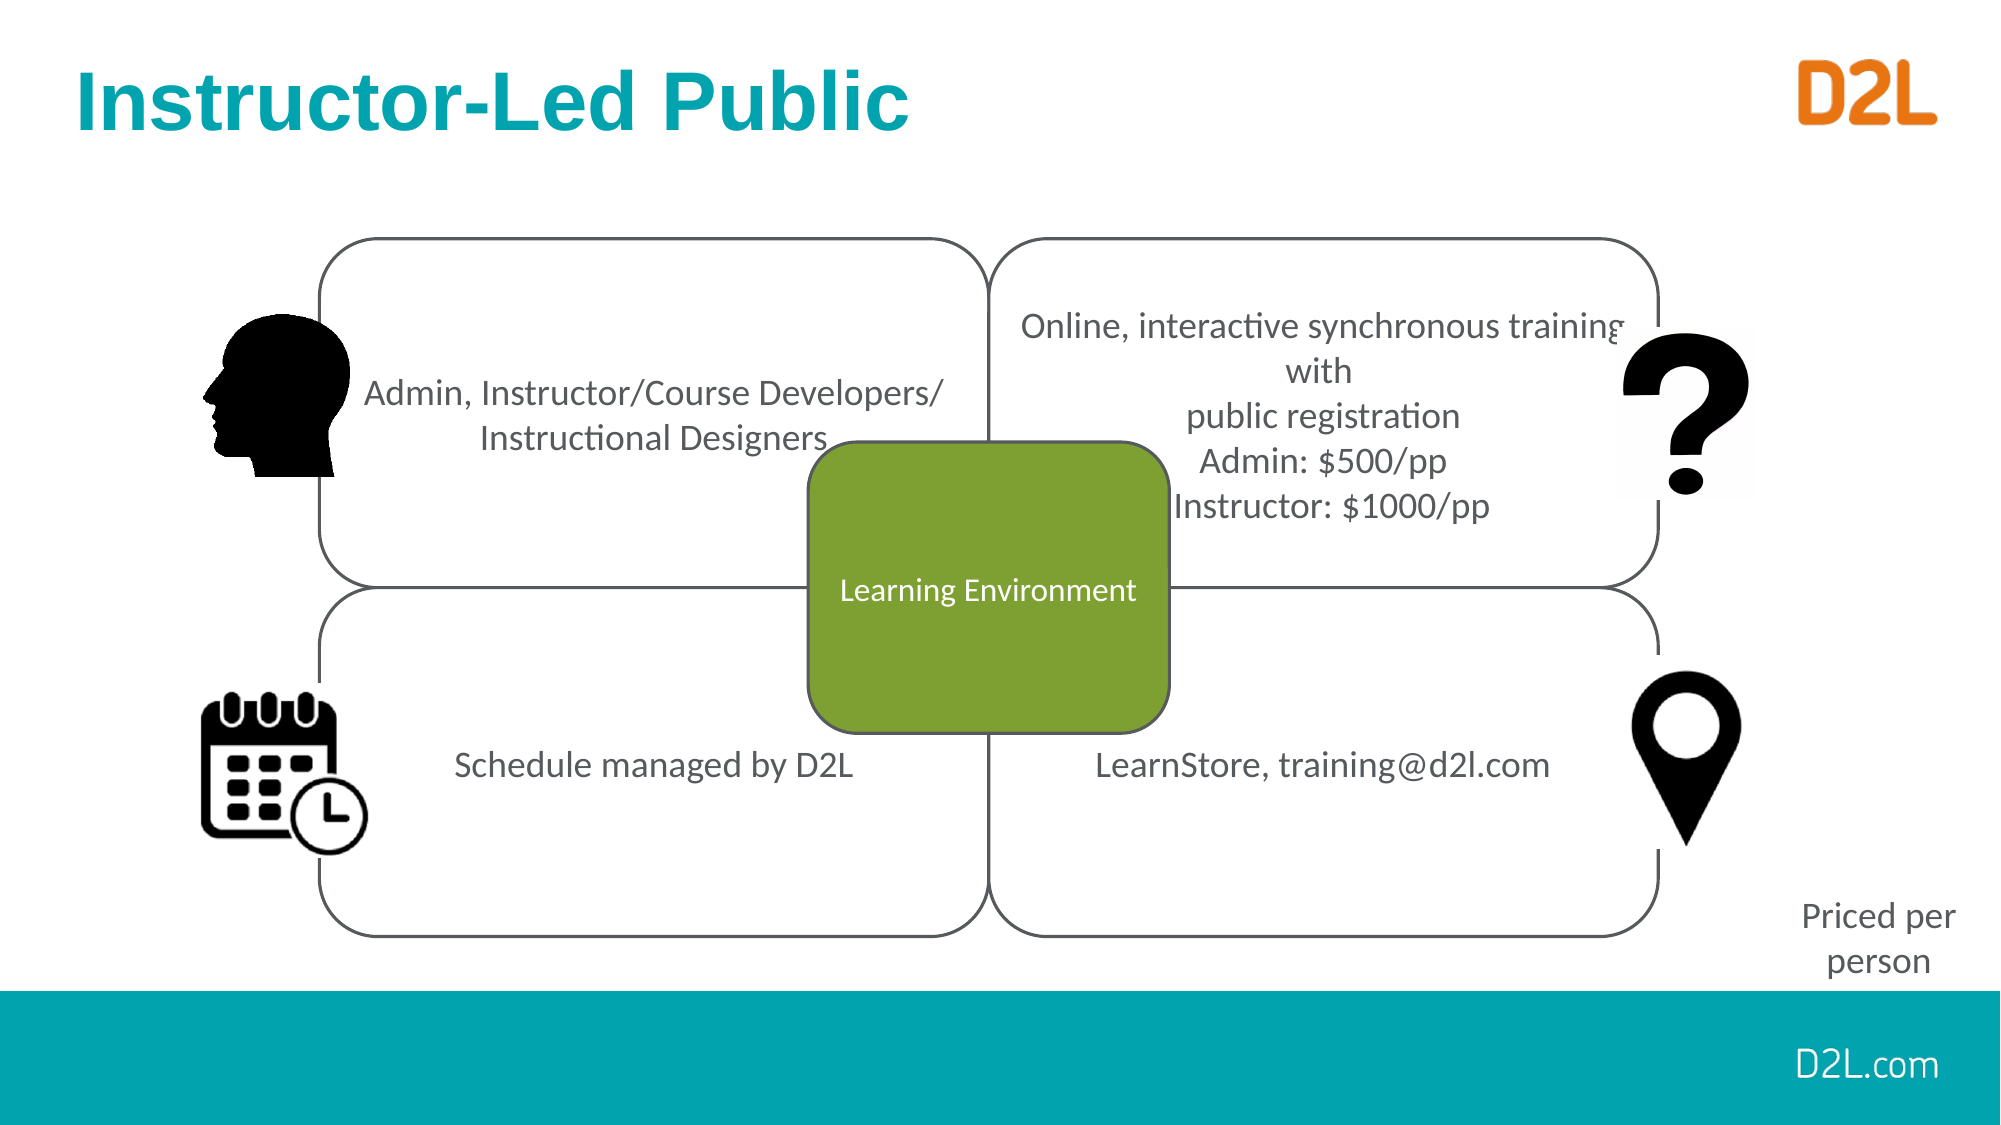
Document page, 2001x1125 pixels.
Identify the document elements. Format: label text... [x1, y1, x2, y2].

text_box Admin, Instructor/Course Developers/ Instructional Designers [317, 237, 989, 588]
picture [1796, 0, 2000, 883]
text_box Online, interactive synchronous training with public registration Admin: $500/pp Instructor: $1000/pp [987, 237, 1660, 588]
picture [203, 314, 350, 477]
text_box Schedule managed by D2L [317, 586, 989, 939]
title Instructor-Led Public [60, 51, 1283, 269]
text_box LearnStore, training@d2l.com [987, 586, 1660, 939]
picture [1617, 327, 1755, 500]
picture [197, 683, 370, 858]
text_box Priced per person [1758, 883, 2000, 989]
picture [1796, 989, 2000, 1125]
picture [1627, 655, 1745, 849]
text_box Learning Environment [806, 440, 1171, 735]
